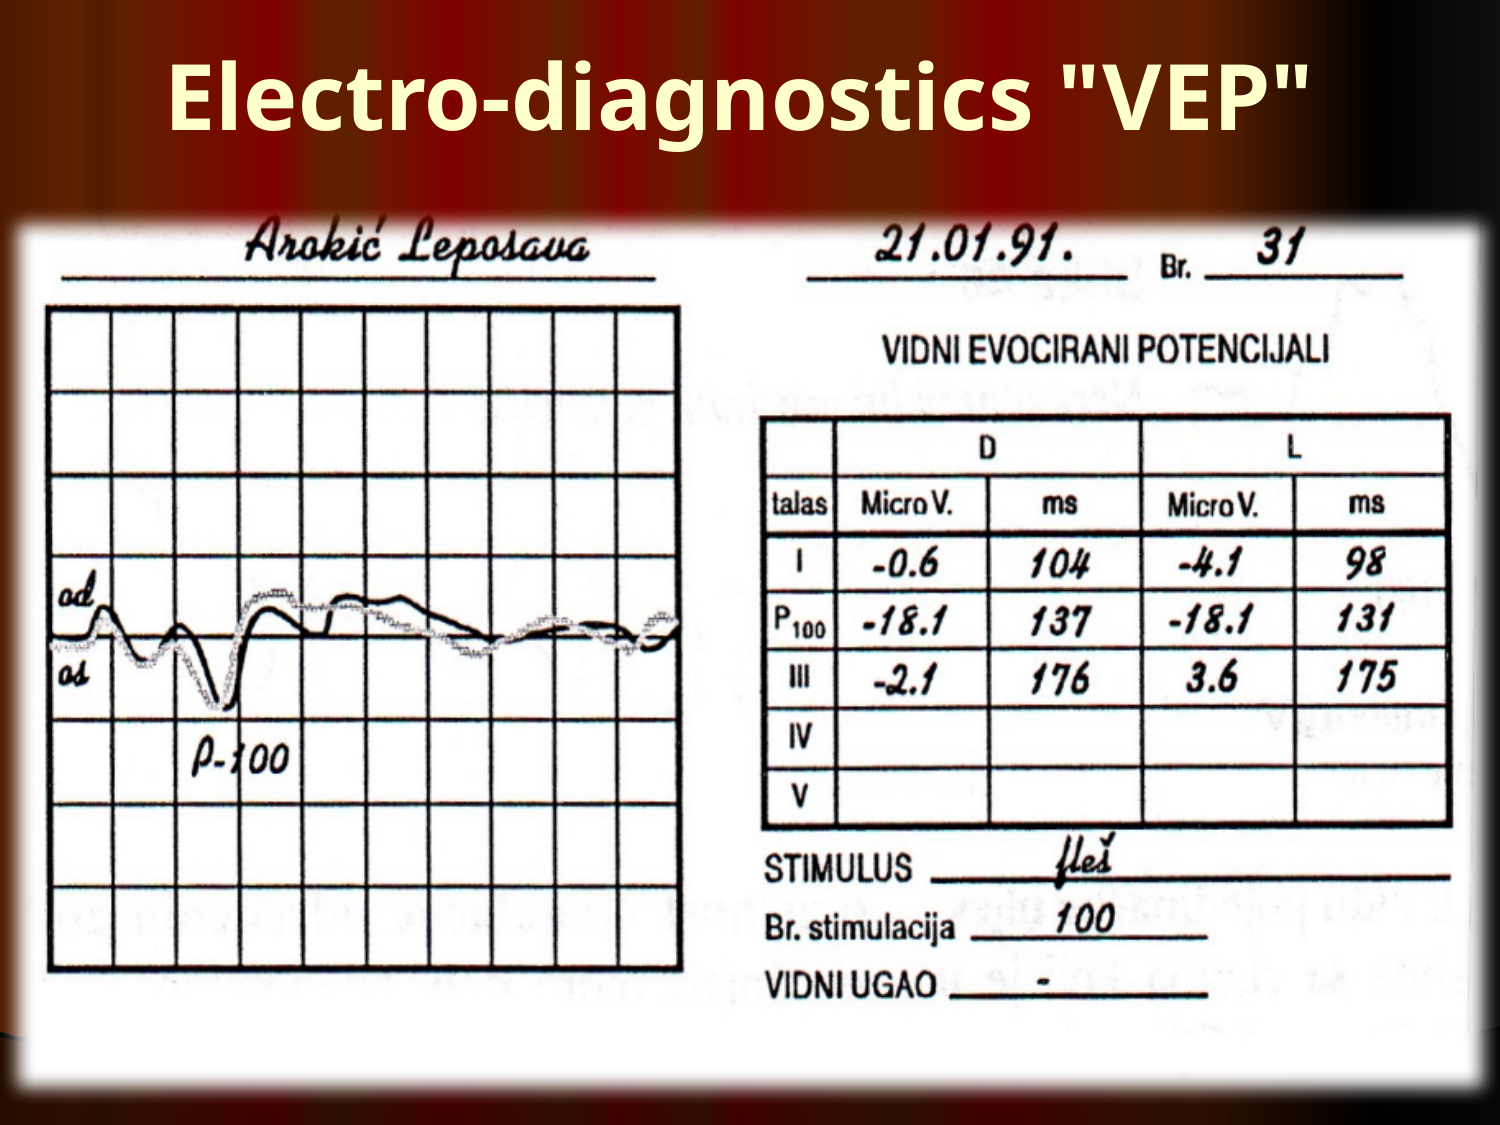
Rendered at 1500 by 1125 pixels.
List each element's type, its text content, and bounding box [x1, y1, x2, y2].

title Electro-diagnostics "VEP" [64, 0, 1416, 188]
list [0, 207, 1500, 1107]
